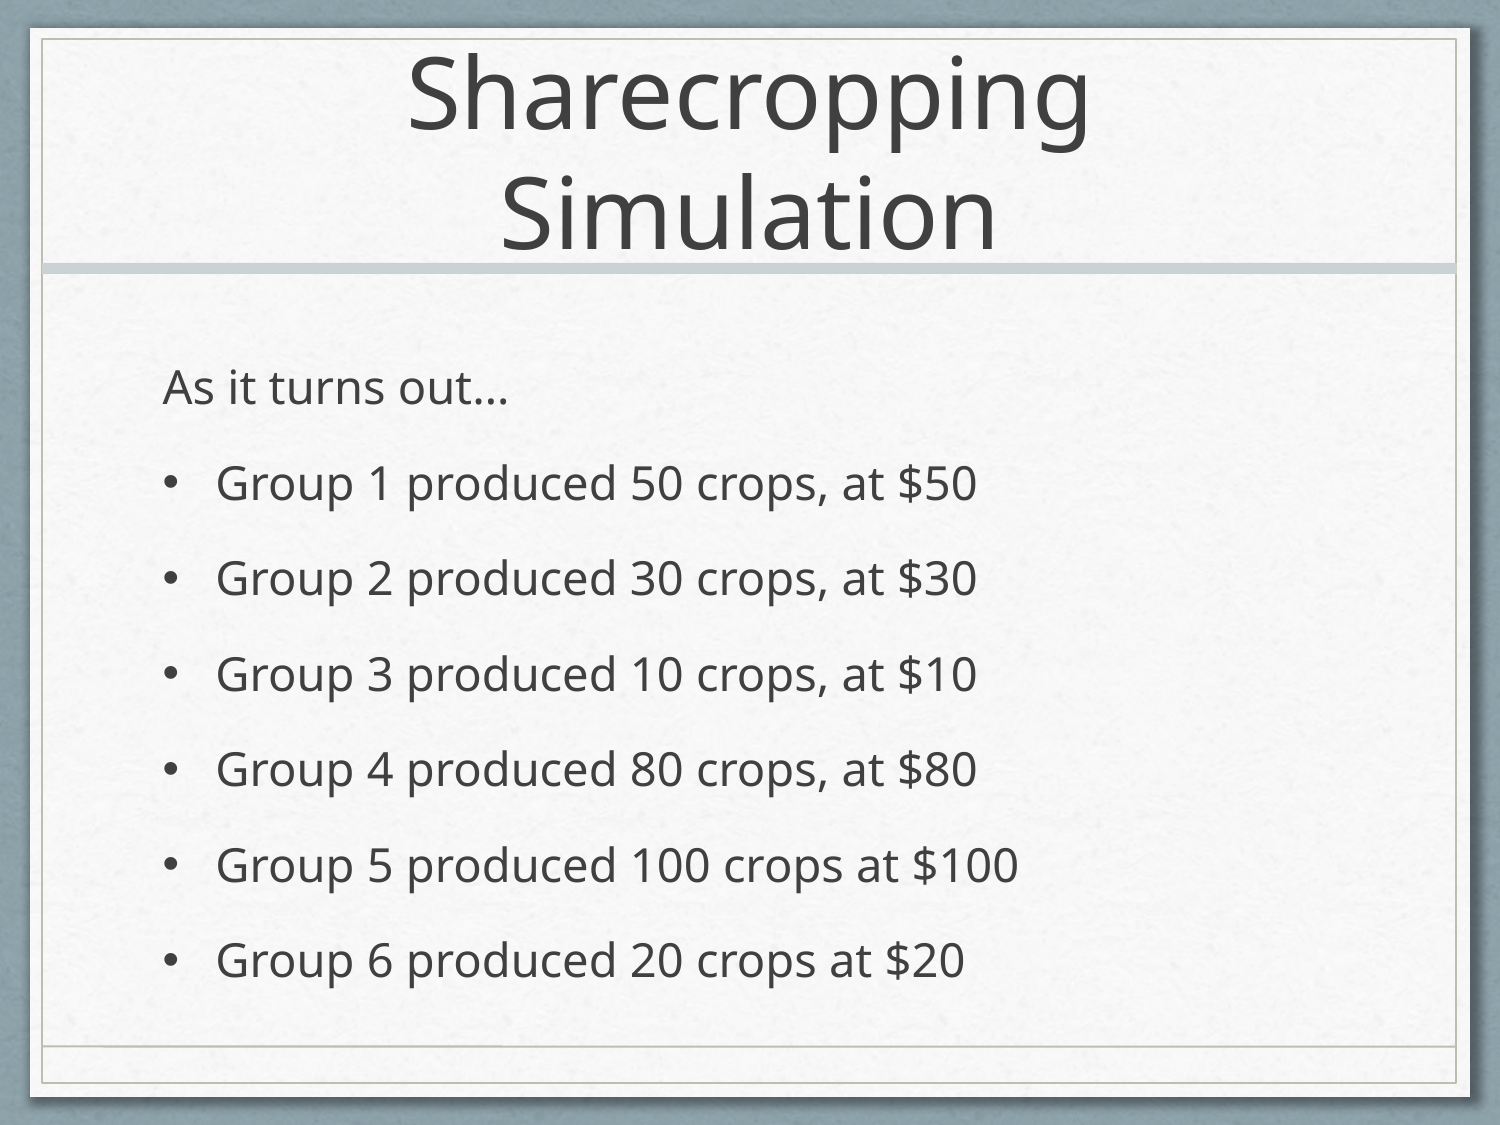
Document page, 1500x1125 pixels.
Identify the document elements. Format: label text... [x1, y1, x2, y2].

list As it turns out… Group 1 produced 50 crops, at $50 Group 2 produced 30 crops, at $30 Group 3 produced 10 crops, at $10 Group 4 produced 80 crops, at $80 Group 5 produced 100 crops at $100 Group 6 produced 20 crops at $20 [147, 350, 1353, 995]
picture [30, 28, 1470, 1097]
title Sharecropping Simulation [147, 40, 1353, 260]
